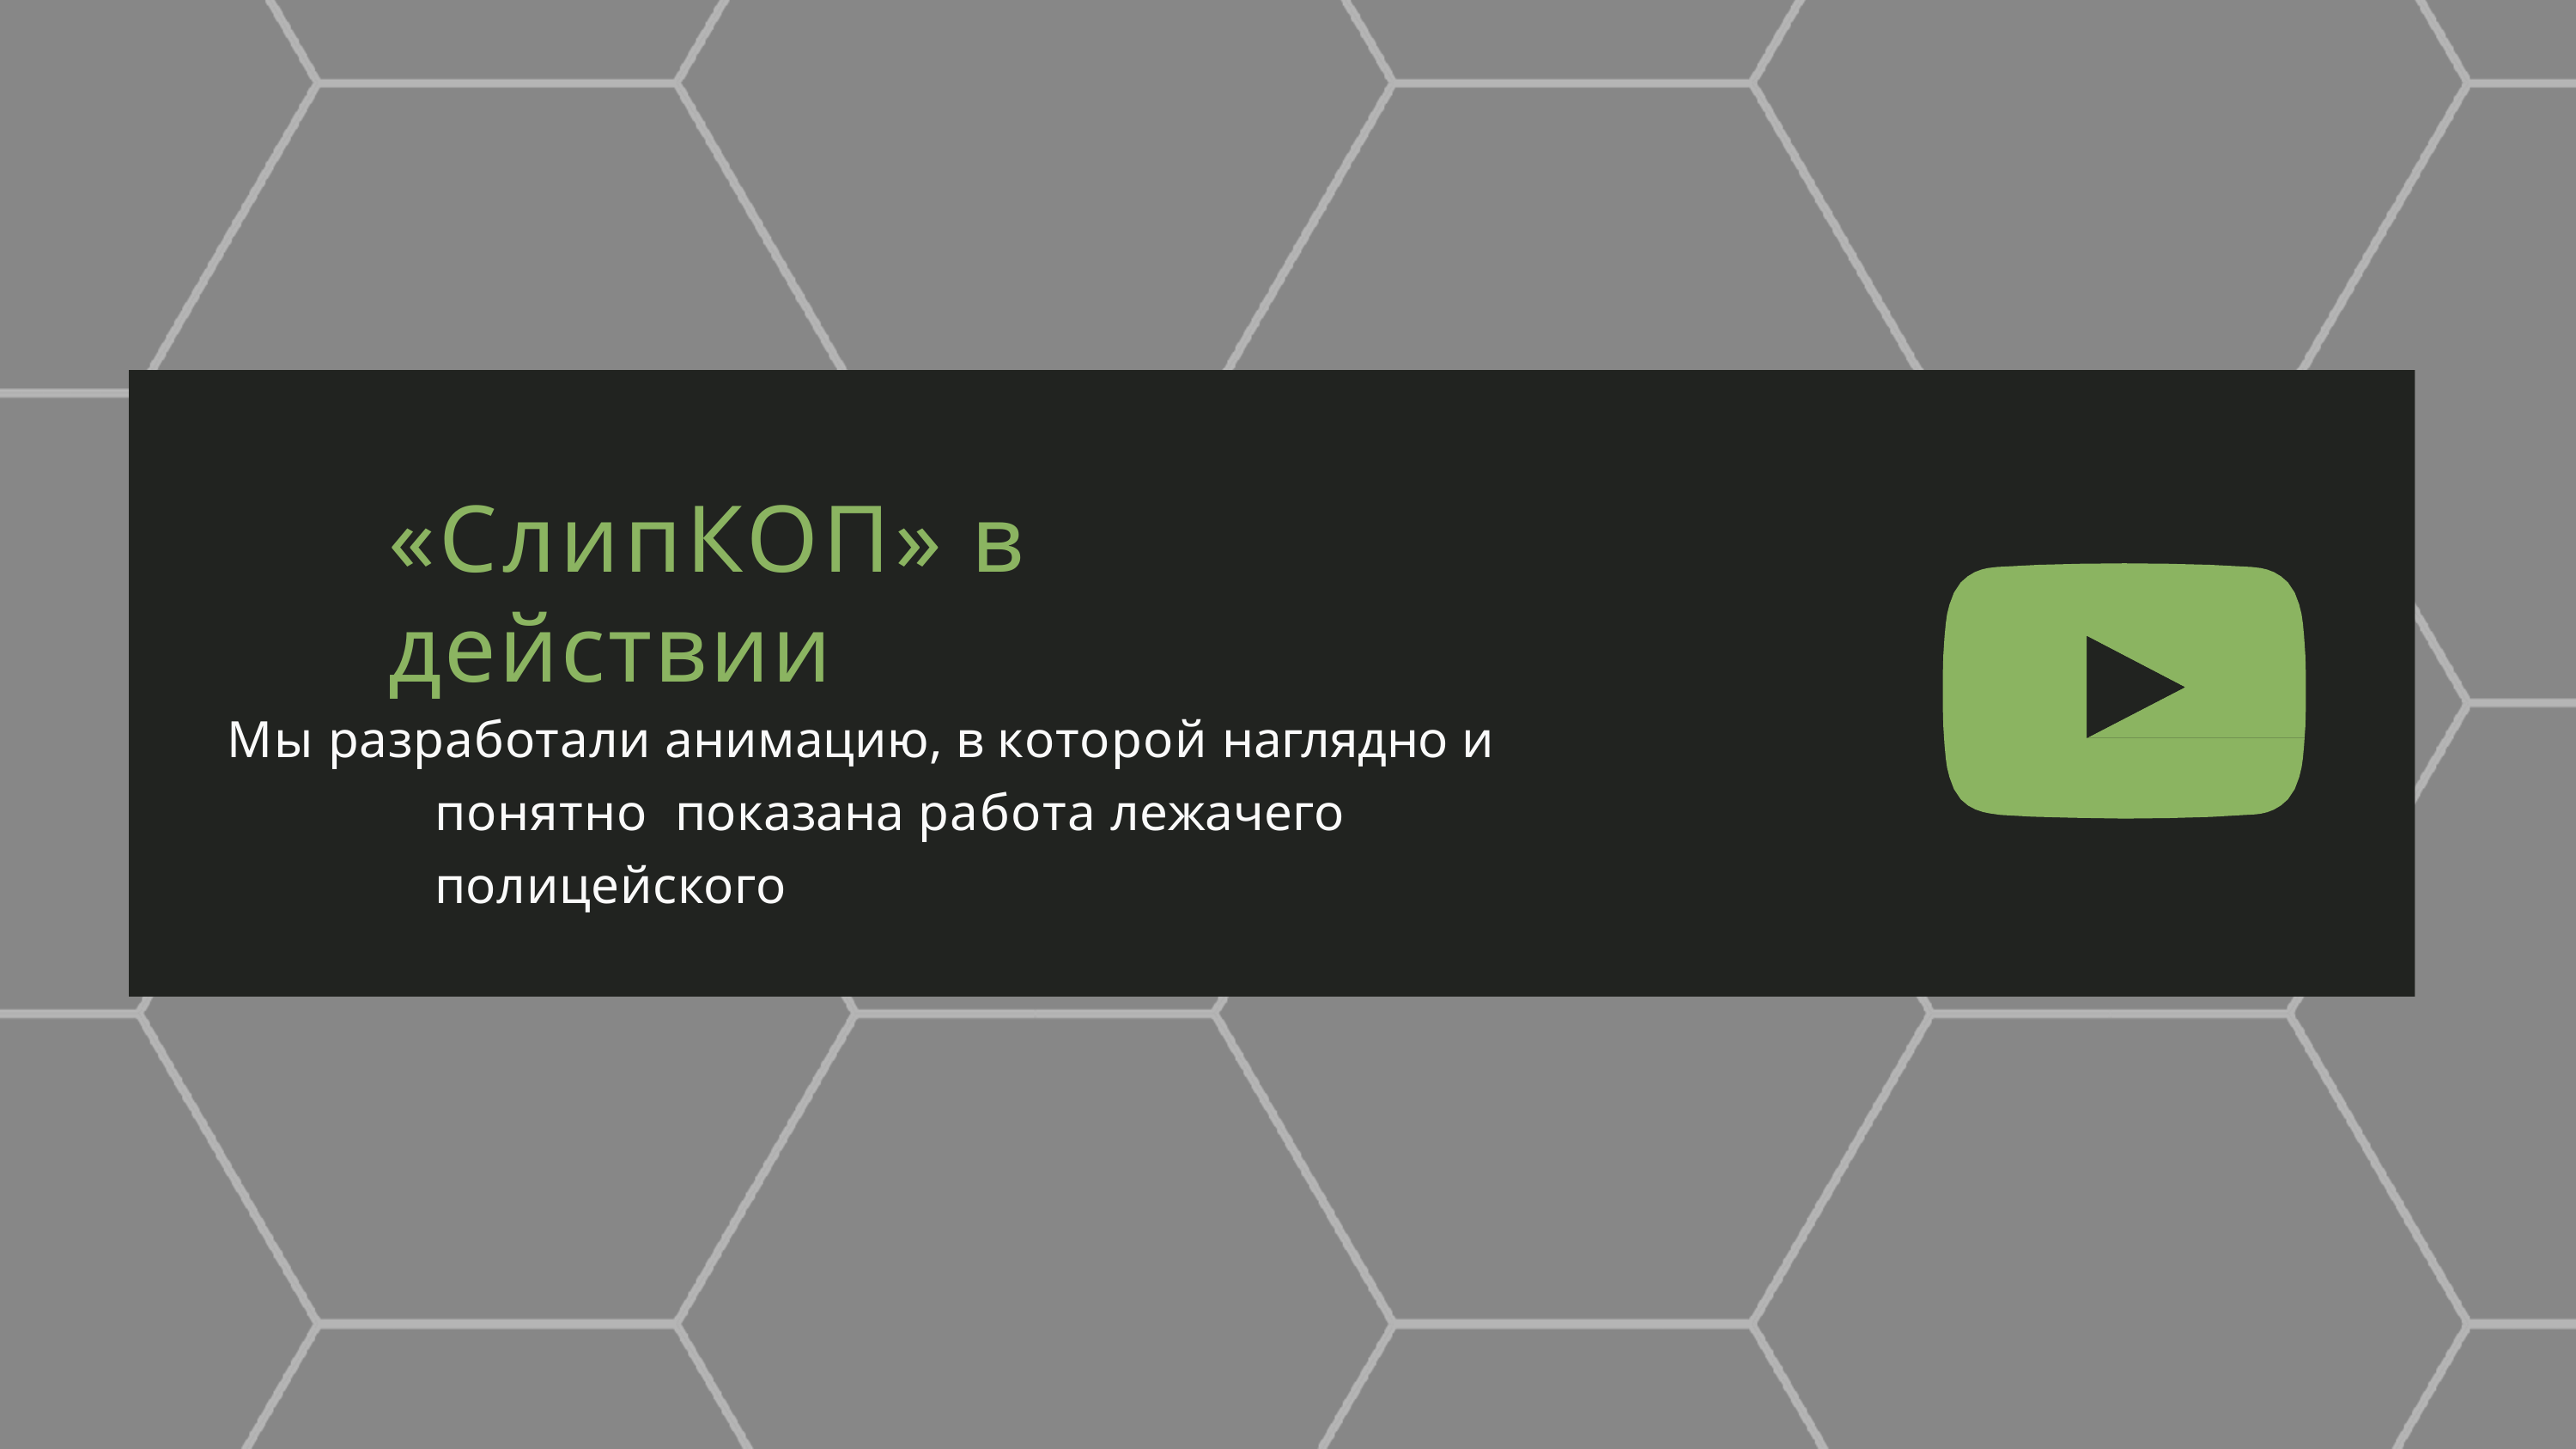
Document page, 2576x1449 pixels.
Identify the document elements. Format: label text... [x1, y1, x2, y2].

text_box «СлипКОП» в действии [386, 477, 1437, 701]
text_box Мы разработали анимацию, в которой наглядно и понятно показана работа лежачего полицейского [225, 692, 1614, 914]
picture [0, 0, 2576, 1449]
text_box [129, 370, 2415, 997]
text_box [1942, 562, 2306, 819]
